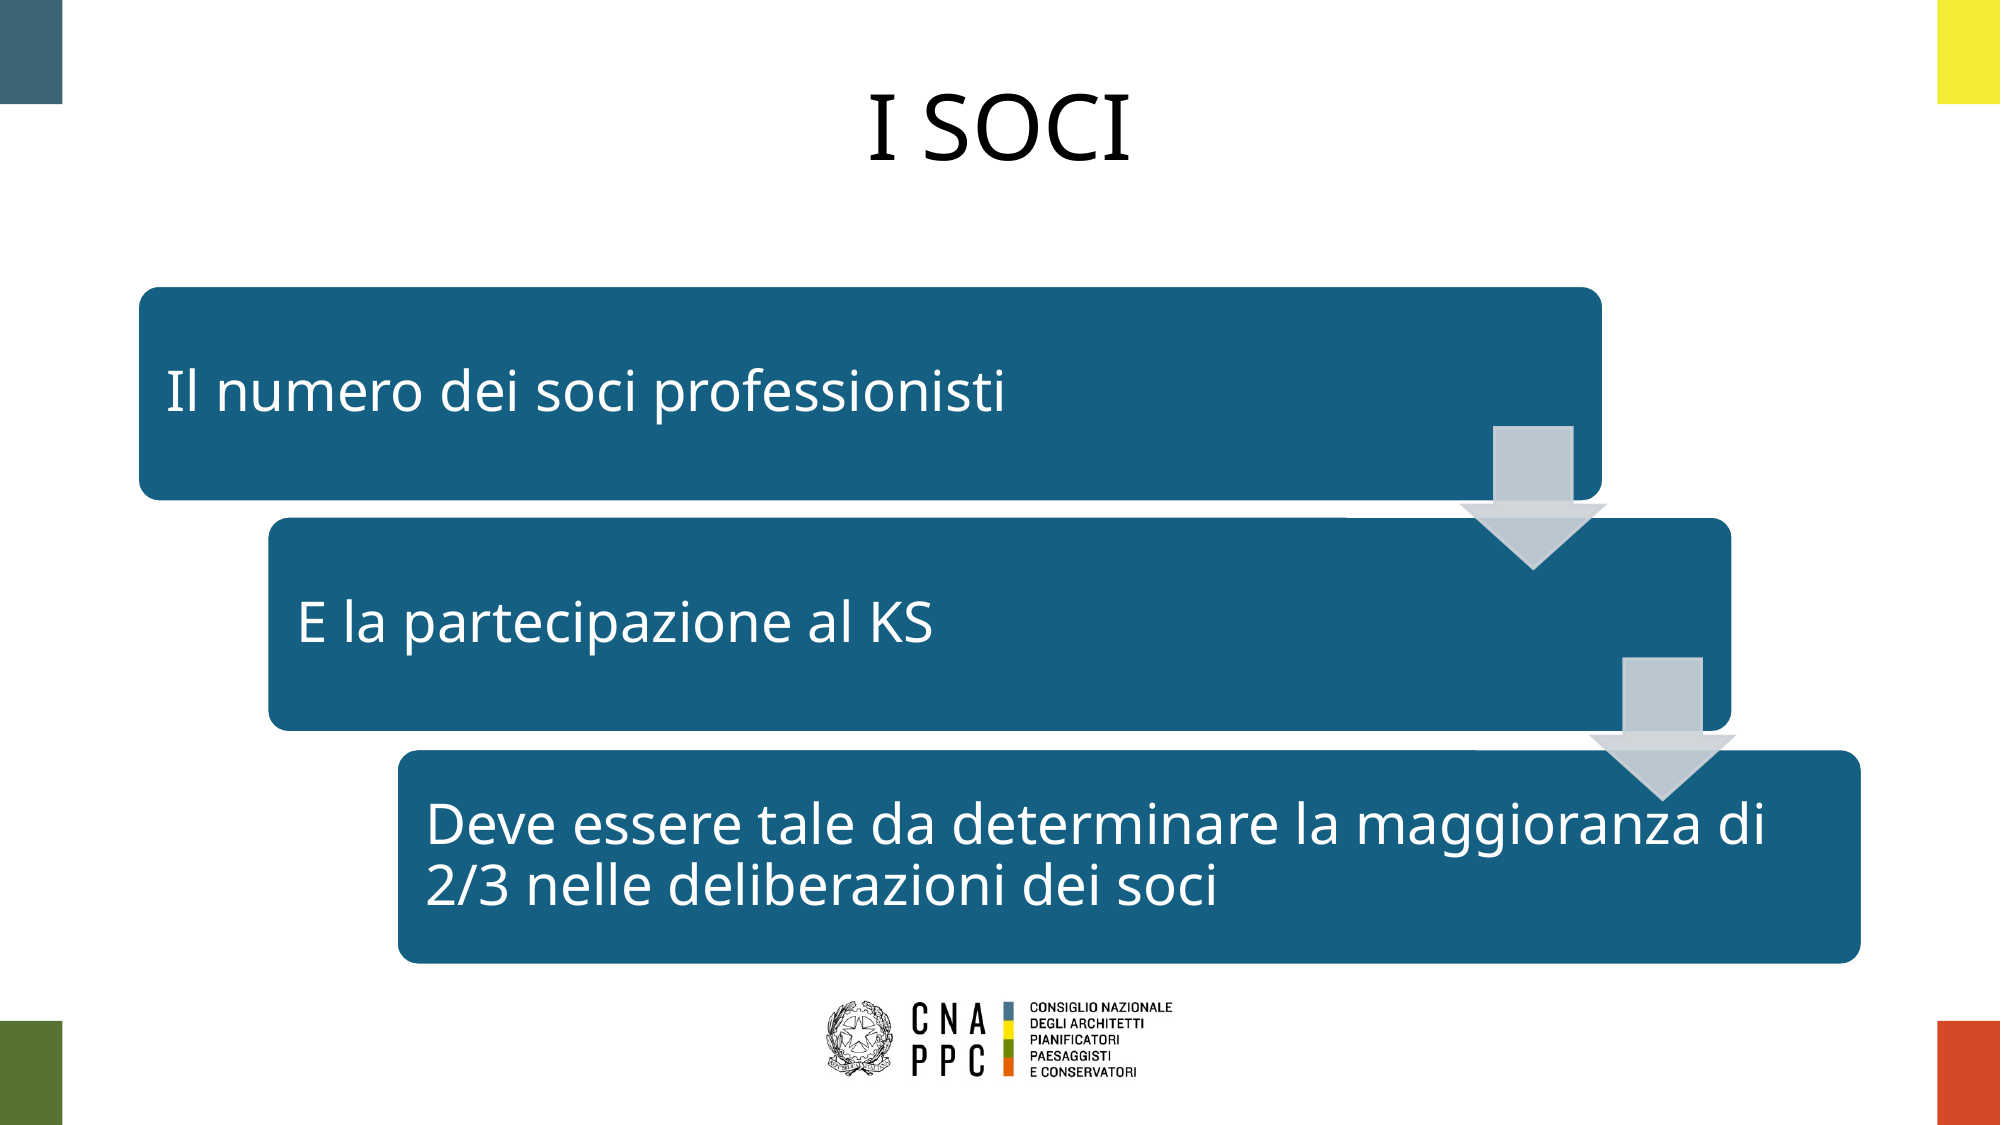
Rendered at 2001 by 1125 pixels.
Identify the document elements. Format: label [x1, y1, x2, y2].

text_box [0, 0, 2000, 1125]
